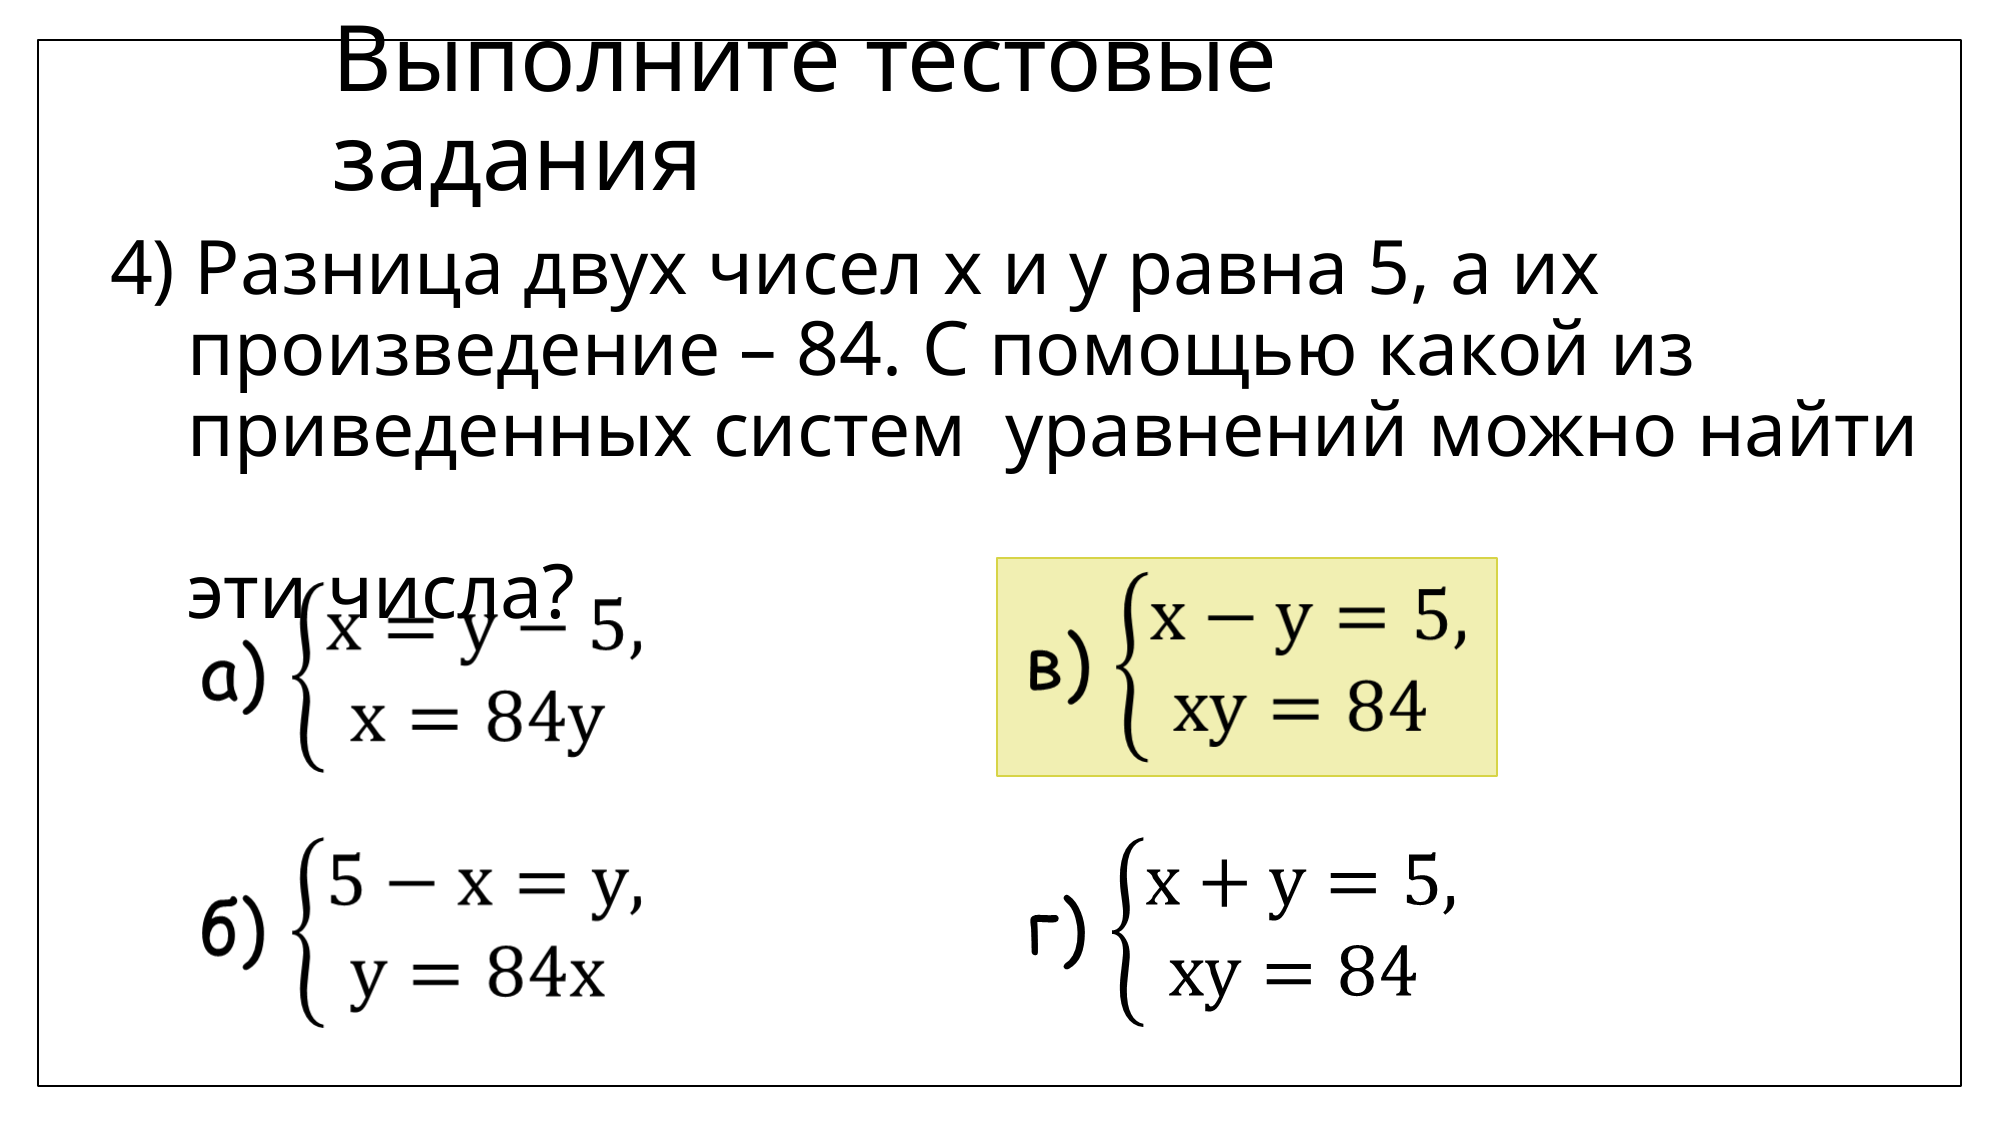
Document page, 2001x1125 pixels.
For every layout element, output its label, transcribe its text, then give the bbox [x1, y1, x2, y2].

title Выполните тестовые задания [317, 0, 1677, 222]
picture [980, 553, 1512, 772]
list 4) Разница двух чисел х и у равна 5, а их произведение – 84. С помощью какой из приведенных систем уравнений можно найти эти числа? [87, 222, 1948, 885]
picture [154, 819, 687, 1038]
picture [980, 819, 1498, 1038]
picture [155, 563, 687, 783]
